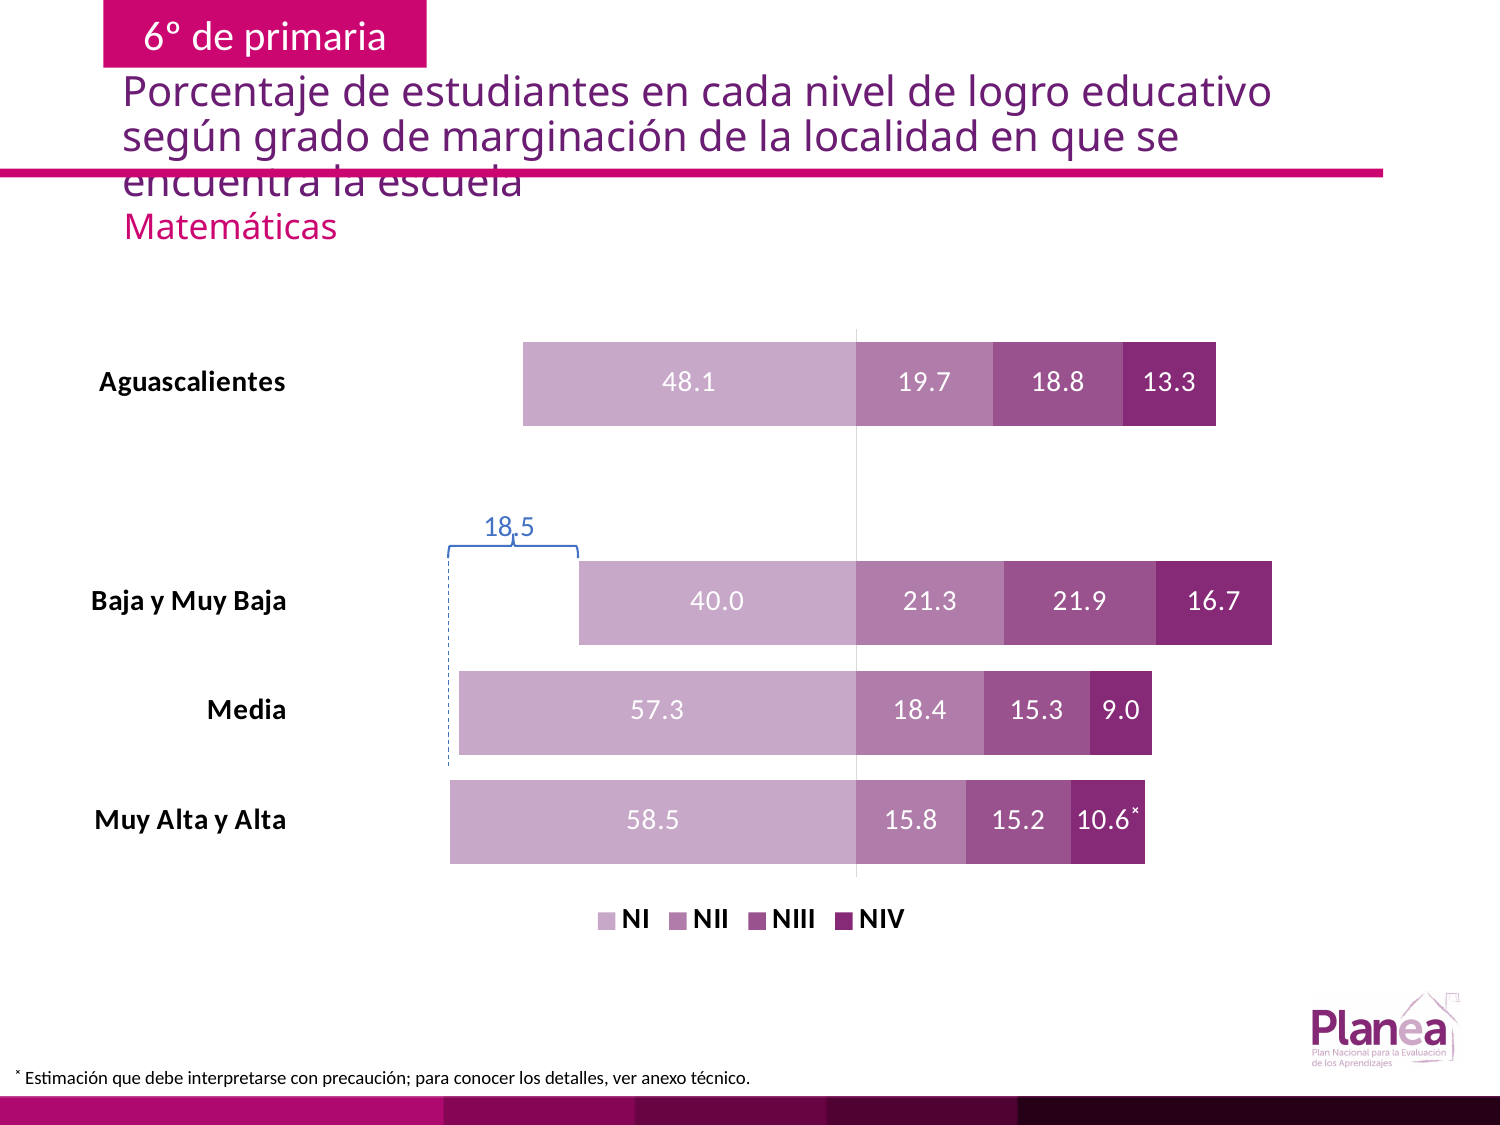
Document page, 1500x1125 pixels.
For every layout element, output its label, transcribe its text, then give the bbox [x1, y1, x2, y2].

list Matemáticas [108, 196, 1403, 304]
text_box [63, 317, 1439, 943]
text_box ˟ Estimación que debe interpretarse con precaución; para conocer los detalles, ver anexo técnico. [0, 1058, 834, 1096]
picture [0, 1096, 1500, 1125]
picture [1312, 991, 1462, 1068]
title Porcentaje de estudiantes en cada nivel de logro educativo según grado de marginación de la localidad en que se encuentra la escuela [107, 62, 1402, 201]
text_box [0, 168, 1384, 178]
